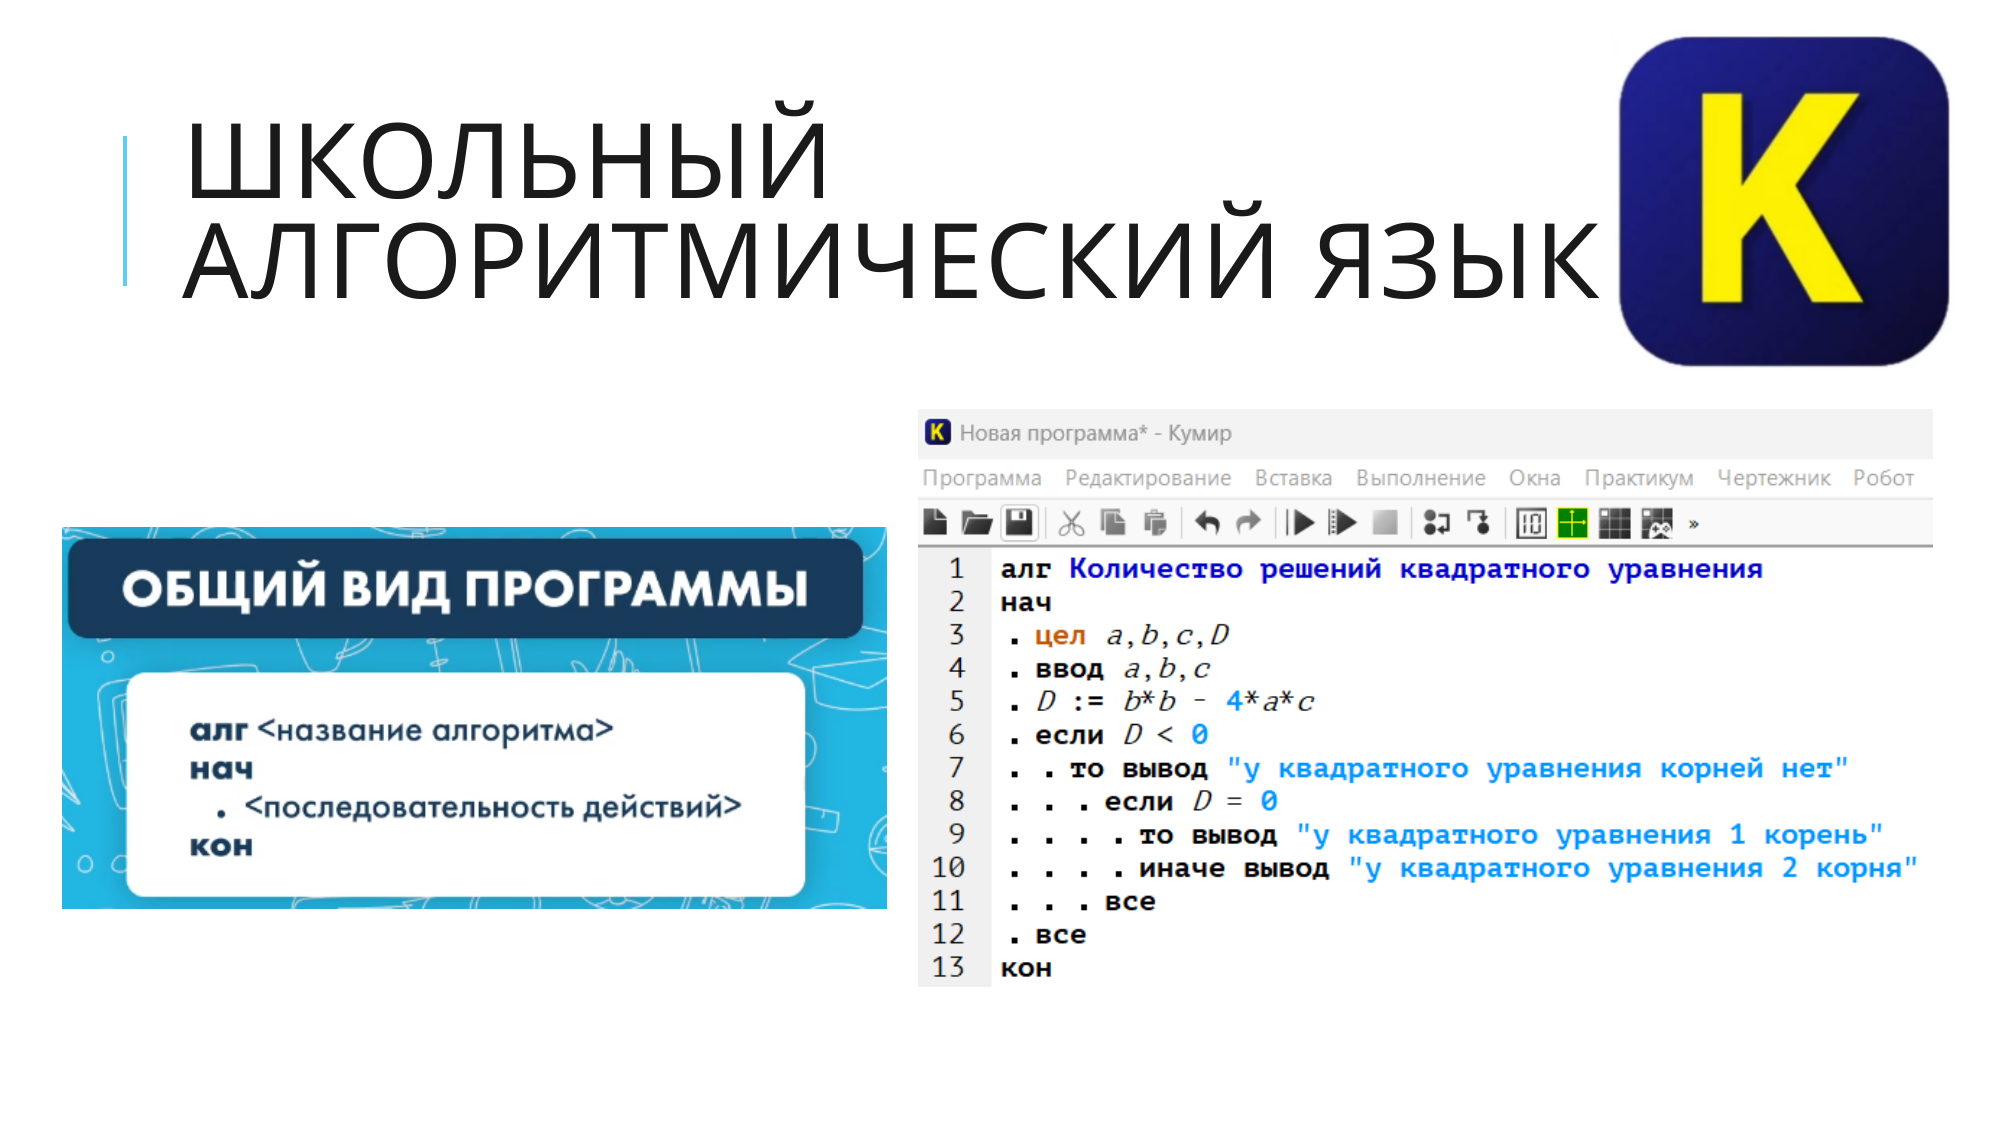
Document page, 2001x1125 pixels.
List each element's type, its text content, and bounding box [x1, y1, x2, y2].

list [61, 527, 887, 910]
picture [918, 408, 1933, 987]
title Школьный Алгоритмический язык [168, 96, 1604, 342]
picture [1611, 28, 1958, 376]
